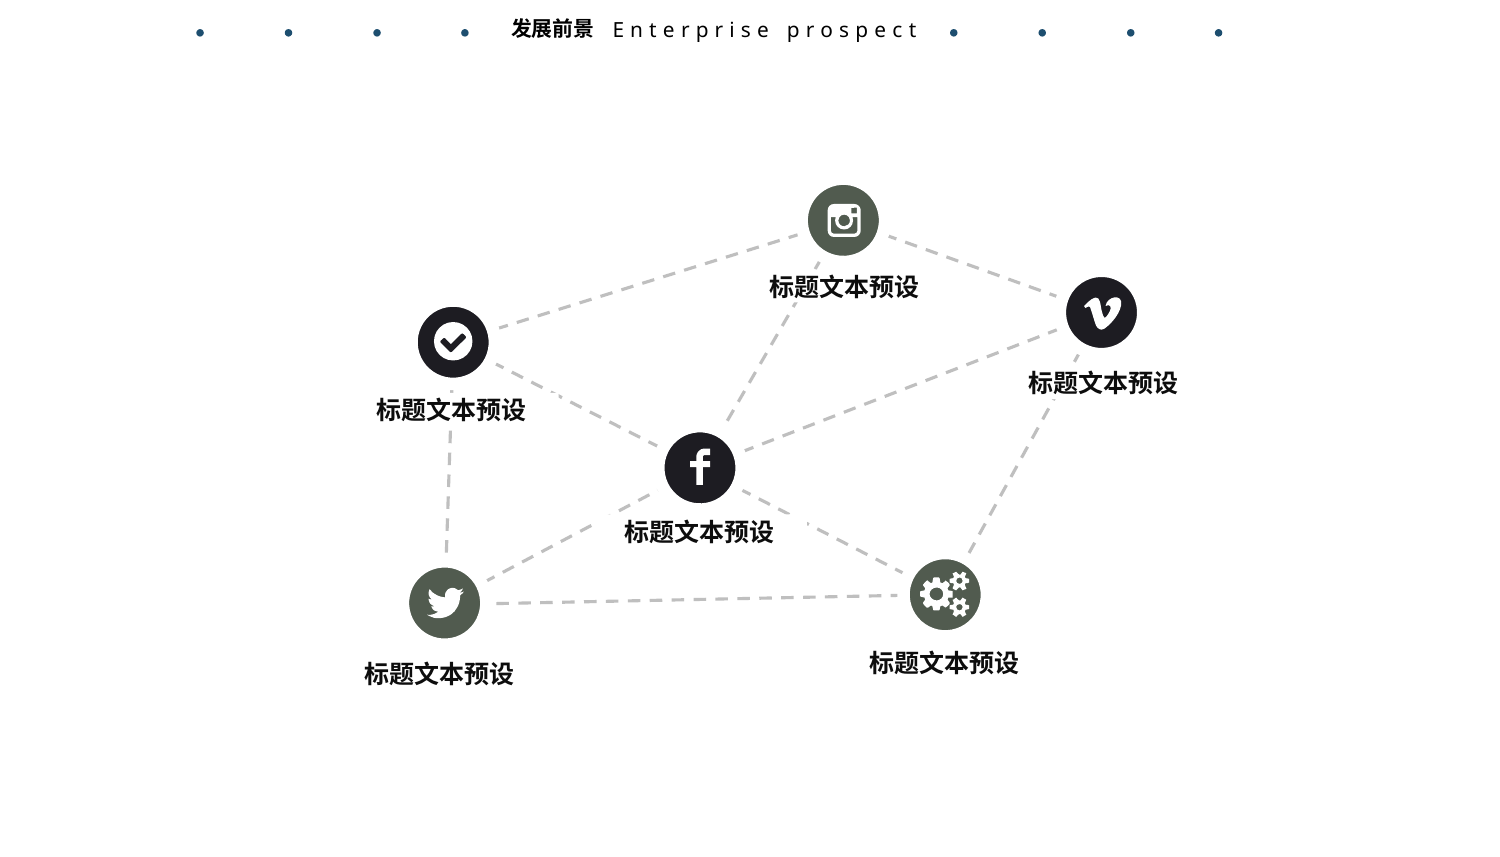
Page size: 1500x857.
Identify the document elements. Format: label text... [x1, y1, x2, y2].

text_box [372, 27, 382, 38]
text_box [1213, 27, 1224, 38]
text_box [1037, 27, 1048, 38]
text_box 发展前景 [496, 8, 597, 49]
text_box Enterprise prospect [597, 8, 958, 49]
text_box [1125, 27, 1136, 38]
text_box [460, 27, 470, 38]
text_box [332, 178, 1211, 690]
text_box [283, 27, 294, 38]
text_box [195, 27, 205, 38]
